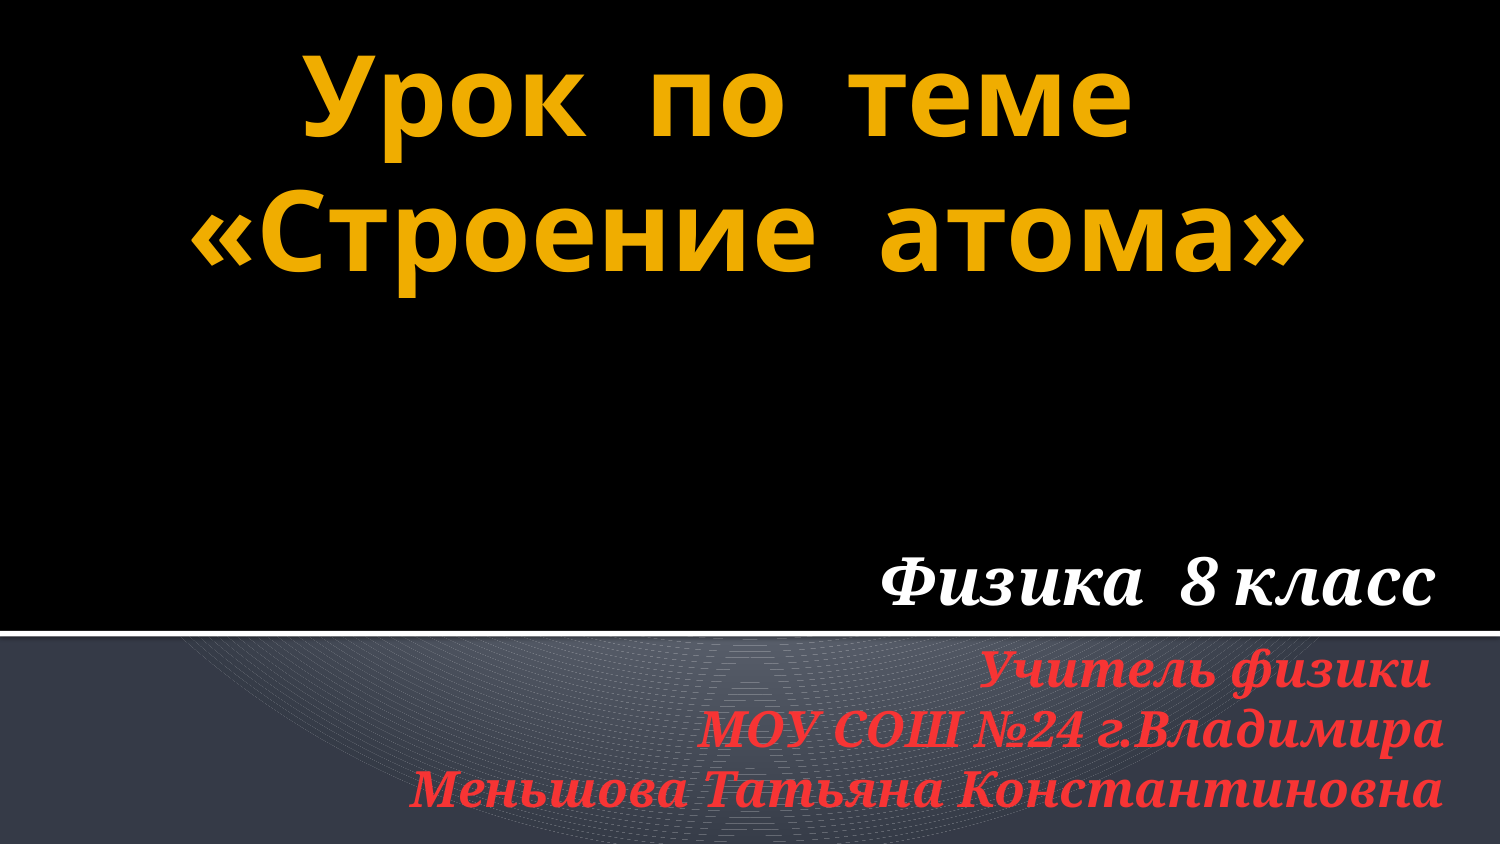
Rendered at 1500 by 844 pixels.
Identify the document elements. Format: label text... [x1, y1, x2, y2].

title Урок по теме «Строение атома» [82, 23, 1407, 230]
subtitle Учитель физики МОУ СОШ №24 г.Владимира Меньшова Татьяна Константиновна [328, 632, 1454, 818]
text_box Физика 8 класс [855, 539, 1465, 624]
